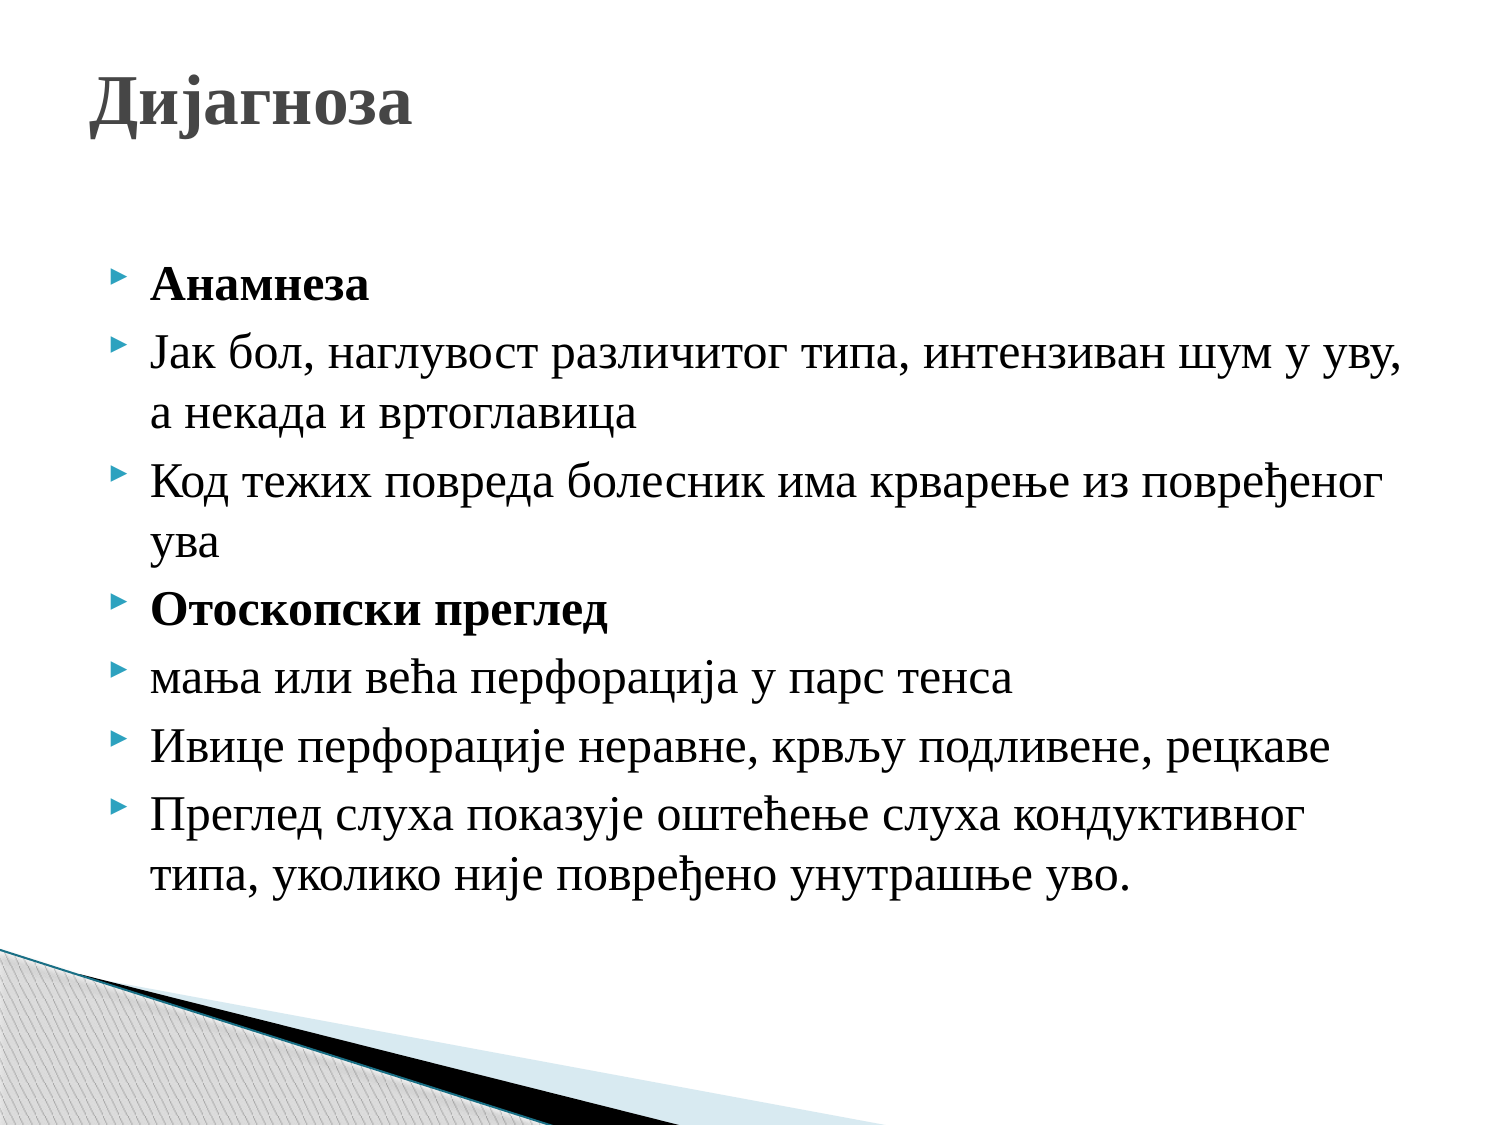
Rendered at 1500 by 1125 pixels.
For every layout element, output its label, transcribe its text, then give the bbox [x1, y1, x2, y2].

list Анамнеза Јак бол, наглувост различитог типа, интензиван шум у уву, а некада и вртоглавица Код тежих повреда болесник има крварење из повређеног ува Отоскопски преглед мања или већа перфорација у парс тенса Ивице перфорације неравне, крвљу подливене, рецкаве Преглед слуха показује оштећење слуха кондуктивног типа, уколико није повређено унутрашње уво. [74, 242, 1426, 986]
title Дијагноза [75, 45, 1425, 233]
